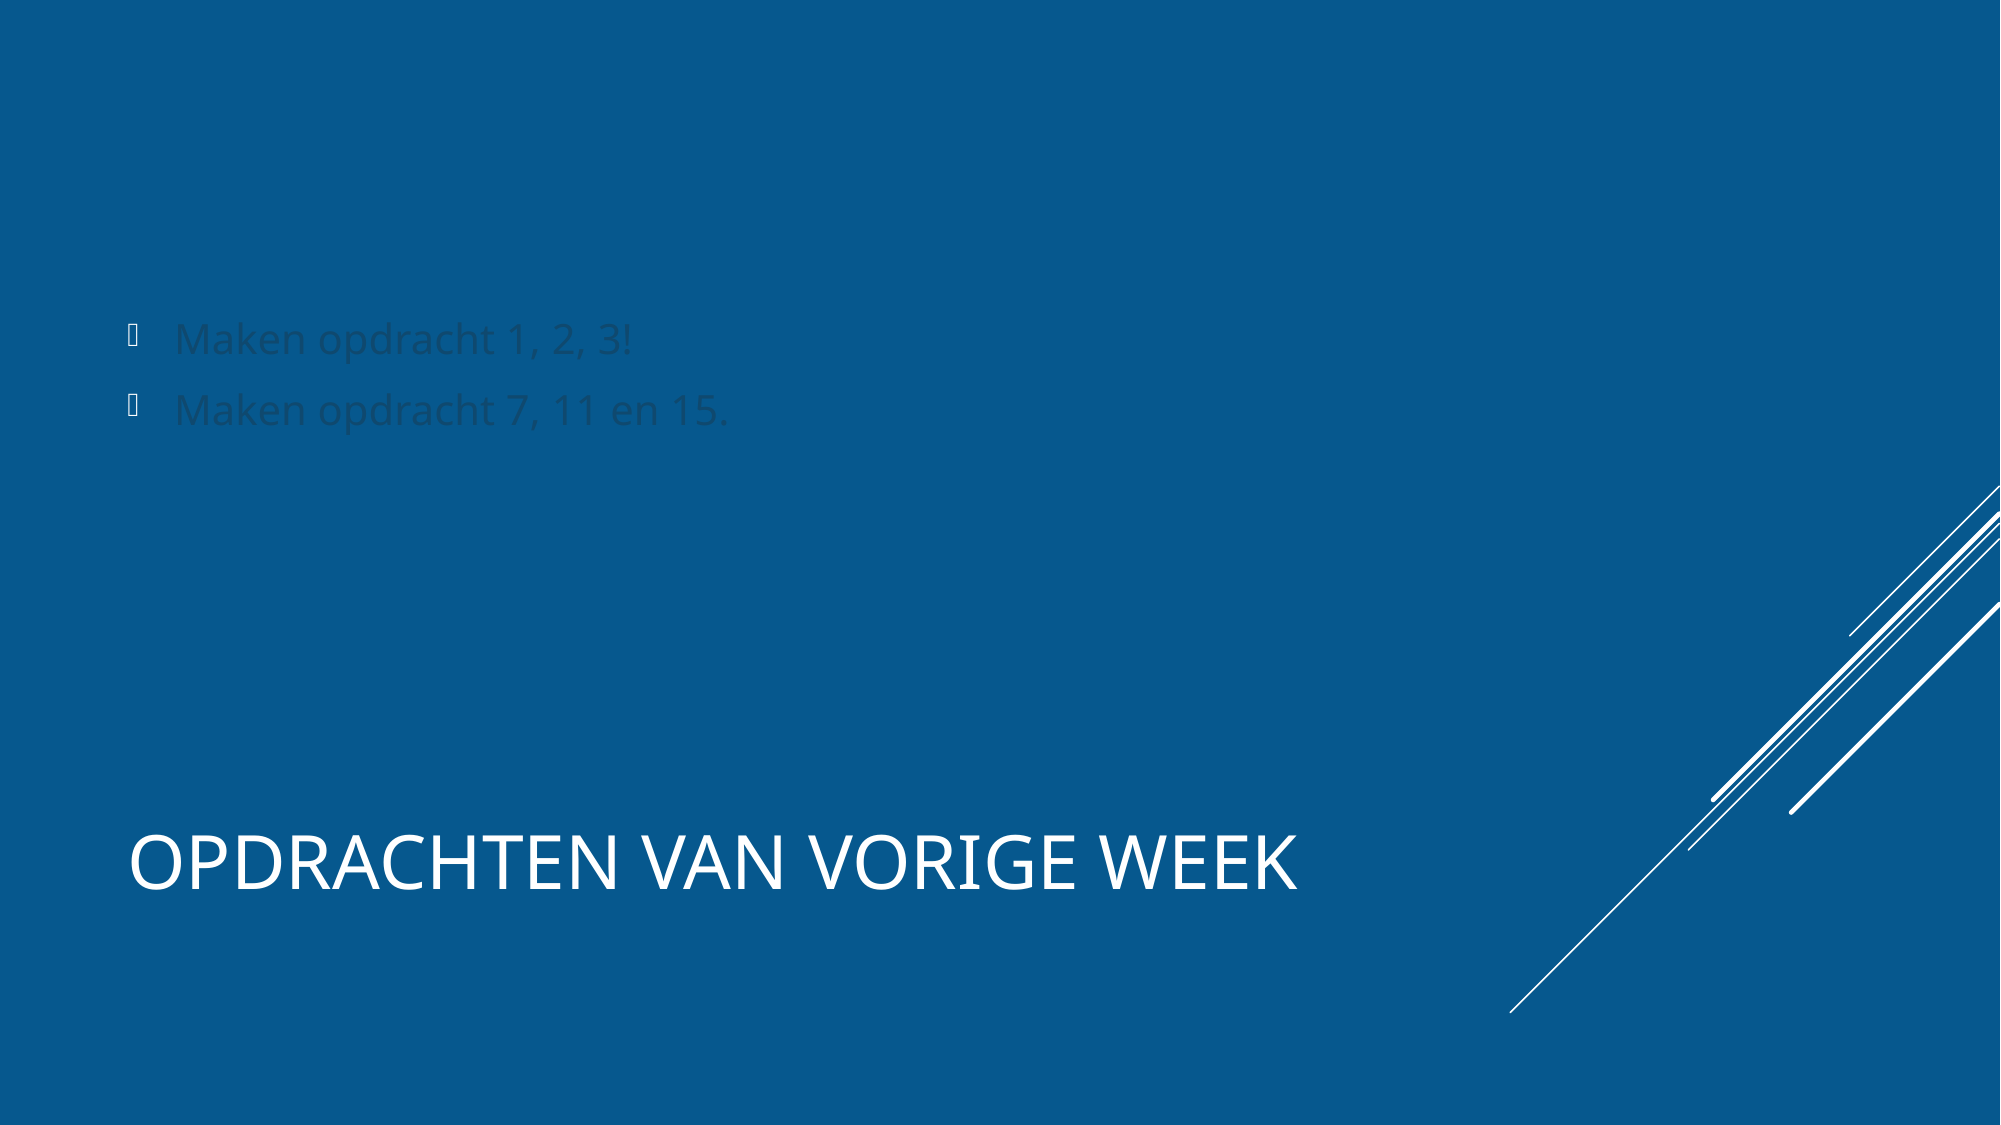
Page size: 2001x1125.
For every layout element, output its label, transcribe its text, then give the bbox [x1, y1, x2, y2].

list Maken opdracht 1, 2, 3! Maken opdracht 7, 11 en 15. [112, 112, 1513, 706]
title Opdrachten van vorige week [112, 736, 1513, 984]
